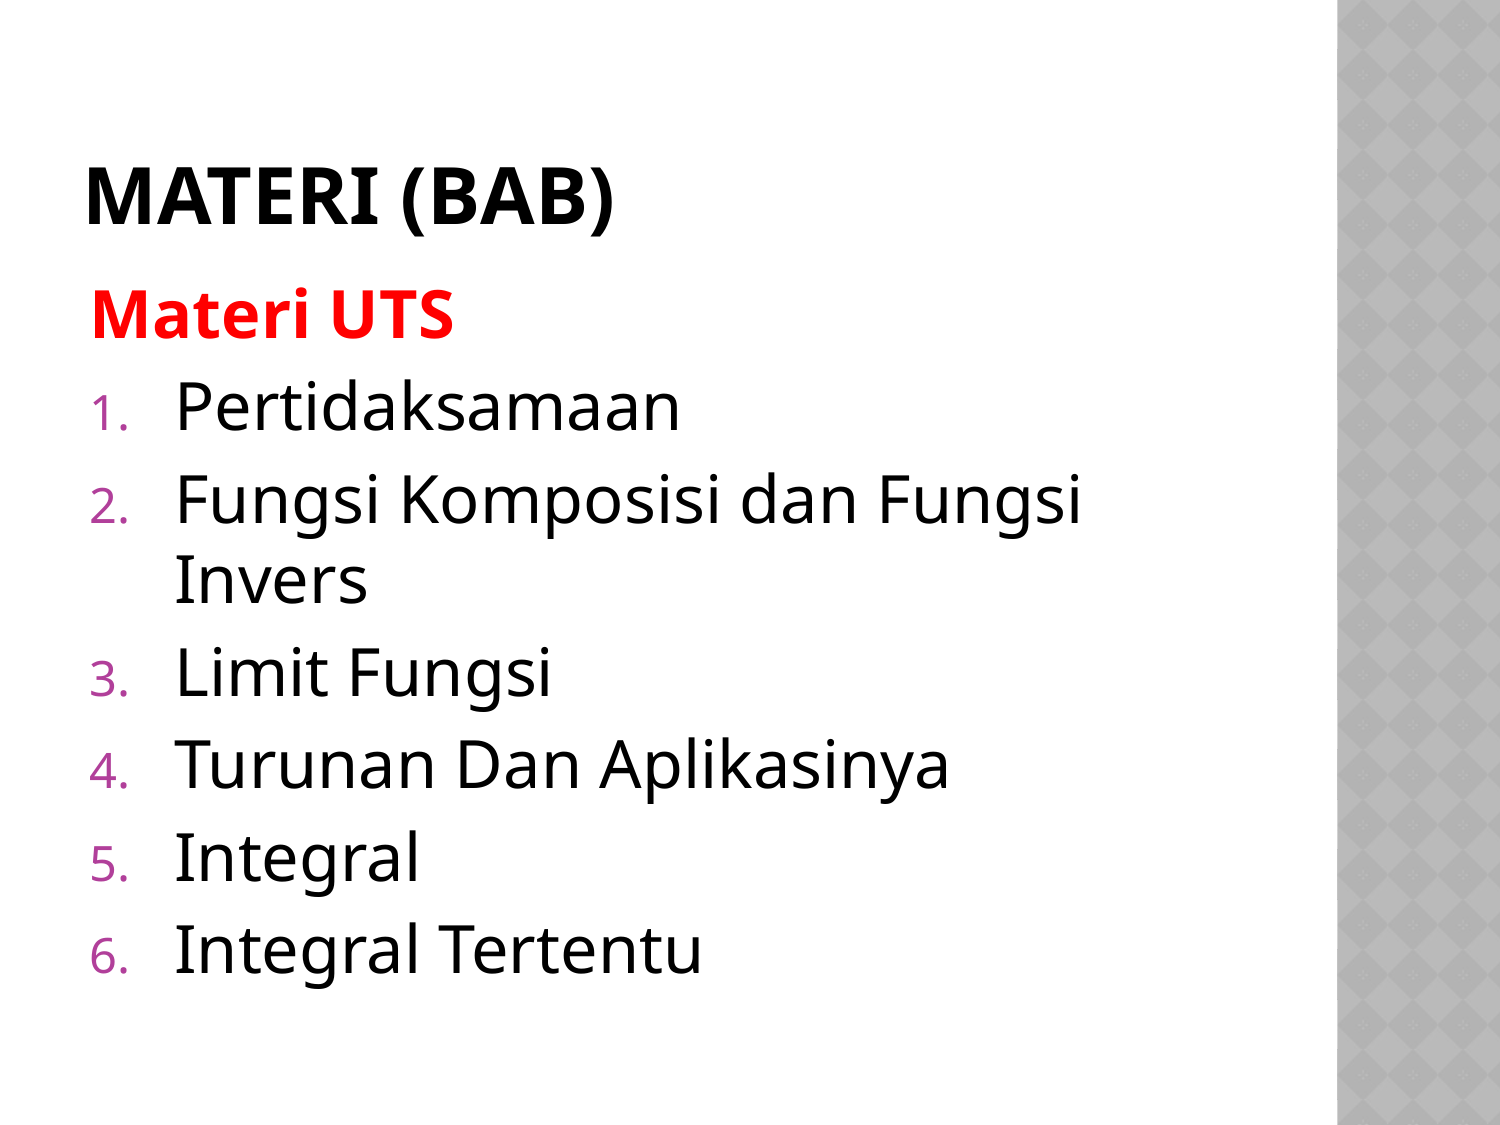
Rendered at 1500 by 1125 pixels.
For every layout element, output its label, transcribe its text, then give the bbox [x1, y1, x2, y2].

title Materi (bab) [75, 52, 1263, 240]
list Materi UTS Pertidaksamaan Fungsi Komposisi dan Fungsi Invers Limit Fungsi Turunan Dan Aplikasinya Integral Integral Tertentu [75, 264, 1263, 1059]
